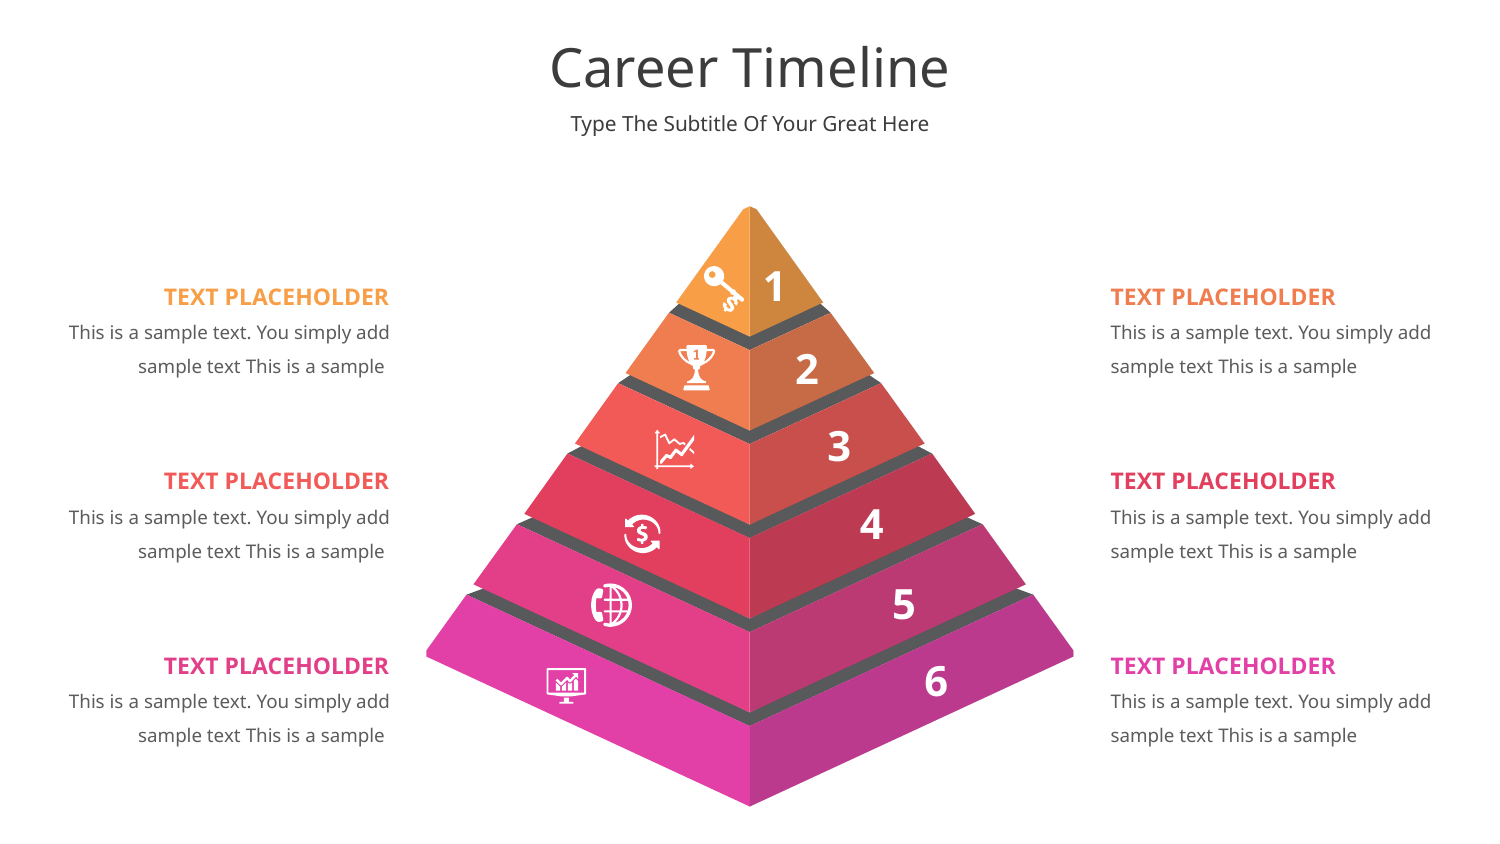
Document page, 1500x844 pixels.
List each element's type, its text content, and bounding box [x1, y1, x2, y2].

title Career Timeline [63, 25, 1437, 107]
text_box TEXT PLACEHOLDER This is a sample text. You simply add sample text This is a sample [32, 637, 390, 747]
text_box TEXT PLACEHOLDER This is a sample text. You simply add sample text This is a sample [32, 453, 390, 562]
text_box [654, 429, 695, 470]
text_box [425, 206, 1074, 807]
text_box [546, 667, 587, 704]
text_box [624, 514, 661, 554]
text_box TEXT PLACEHOLDER This is a sample text. You simply add sample text This is a sample [1110, 453, 1467, 562]
text_box TEXT PLACEHOLDER This is a sample text. You simply add sample text This is a sample [1110, 637, 1467, 747]
list Type The Subtitle Of Your Great Here [63, 108, 1437, 138]
text_box TEXT PLACEHOLDER This is a sample text. You simply add sample text This is a sample [1110, 268, 1467, 378]
text_box TEXT PLACEHOLDER This is a sample text. You simply add sample text This is a sample [32, 268, 390, 378]
